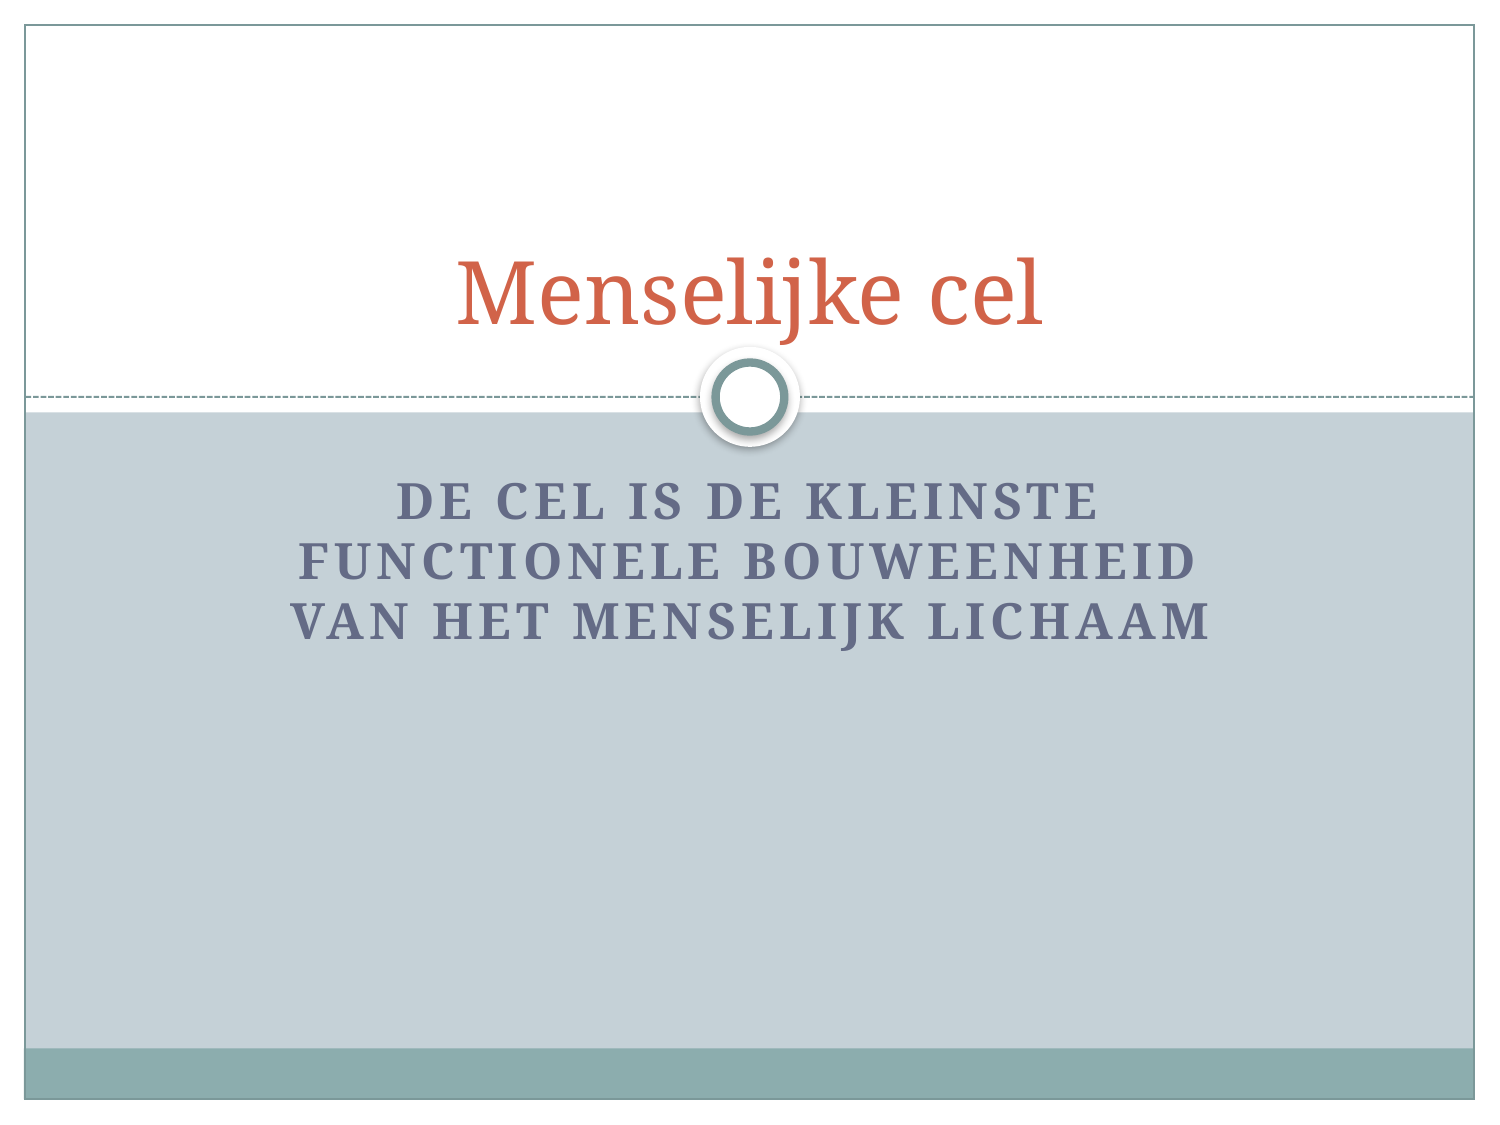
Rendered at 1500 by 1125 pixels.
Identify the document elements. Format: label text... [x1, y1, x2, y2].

title Menselijke cel [112, 62, 1388, 351]
subtitle De cel is de kleinste functionele bouweenheid van het menselijk lichaam [224, 462, 1276, 953]
